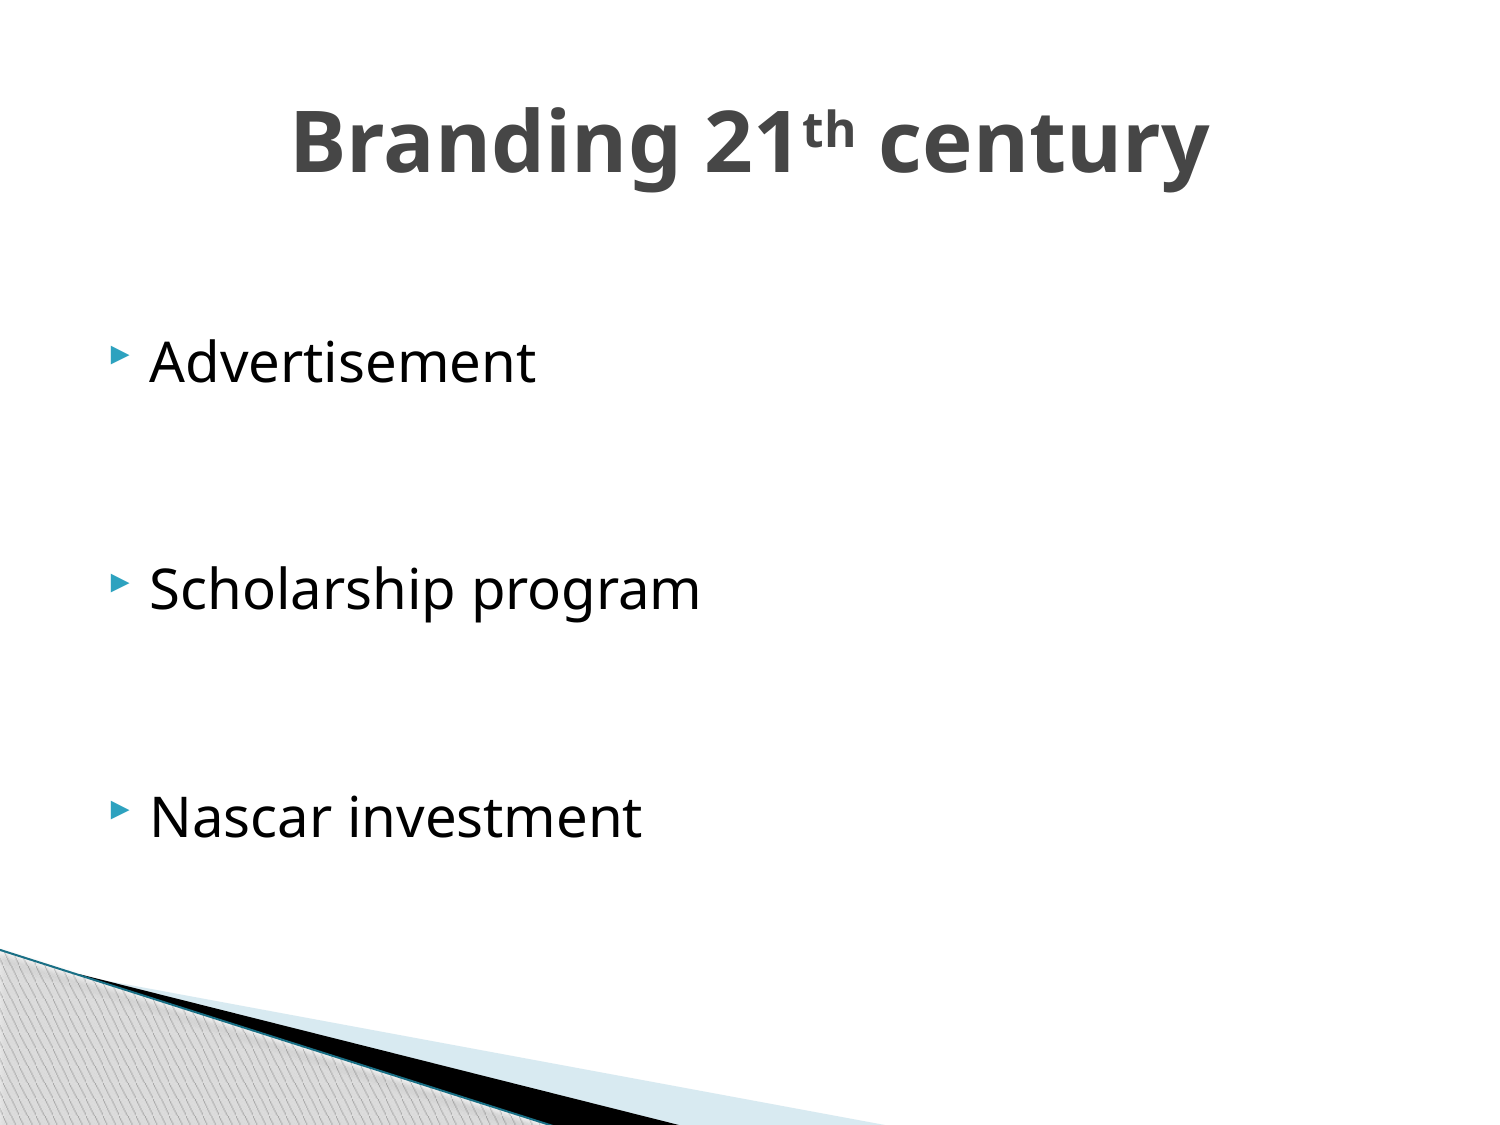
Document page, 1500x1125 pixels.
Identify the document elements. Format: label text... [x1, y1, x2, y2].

list Advertisement Scholarship program Nascar investment [75, 243, 1425, 986]
title Branding 21th century [75, 45, 1425, 233]
